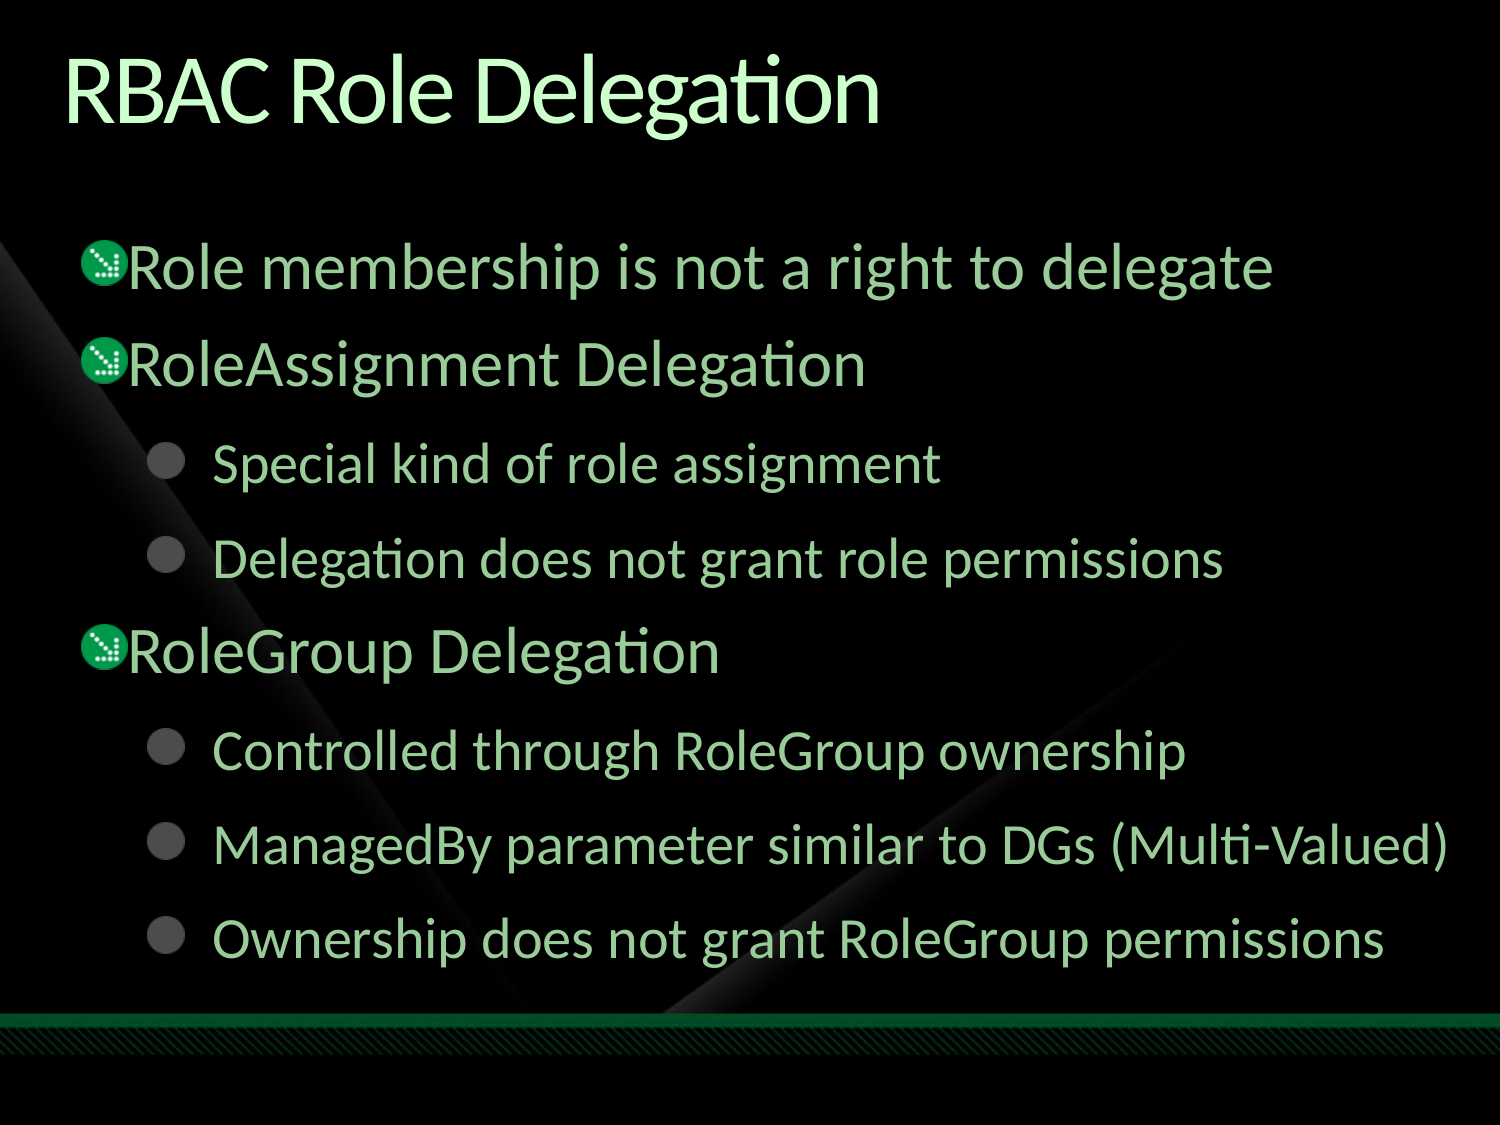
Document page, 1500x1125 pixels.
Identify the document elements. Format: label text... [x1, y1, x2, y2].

list Role membership is not a right to delegate RoleAssignment Delegation Special kind of role assignment Delegation does not grant role permissions RoleGroup Delegation Controlled through RoleGroup ownership ManagedBy parameter similar to DGs (Multi-Valued) Ownership does not grant RoleGroup permissions [62, 231, 1475, 595]
title RBAC Role Delegation [62, 37, 1438, 147]
picture [0, 0, 1500, 1125]
